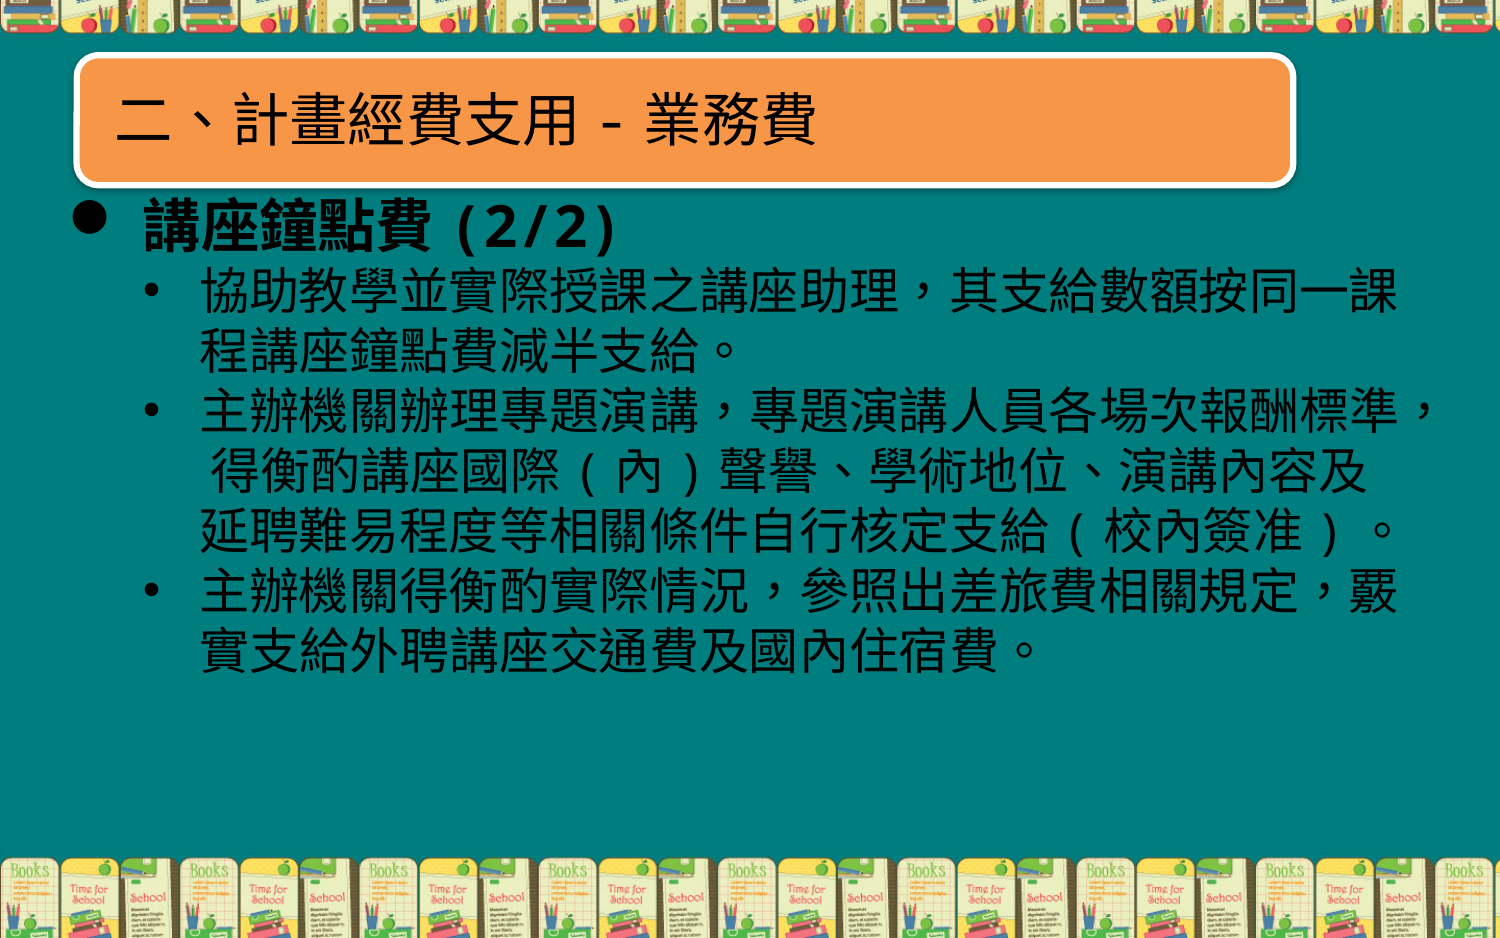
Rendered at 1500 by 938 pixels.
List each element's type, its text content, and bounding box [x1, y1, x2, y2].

text_box [73, 52, 1297, 182]
picture [0, 0, 1500, 938]
text_box 講座鐘點費(2/2) 協助教學並實際授課之講座助理，其支給數額按同一課程講座鐘點費減半支給。 主辦機關辦理專題演講，專題演講人員各場次報酬標準， 得衡酌講座國際(內)聲譽、學術地位、演講內容及延聘難易程度等相關條件自行核定支給(校內簽准)。 主辦機關得衡酌實際情況，參照出差旅費相關規定，覈實支給外聘講座交通費及國內住宿費。 [53, 182, 1424, 867]
text_box 二、計畫經費支用-業務費 [100, 75, 1105, 161]
